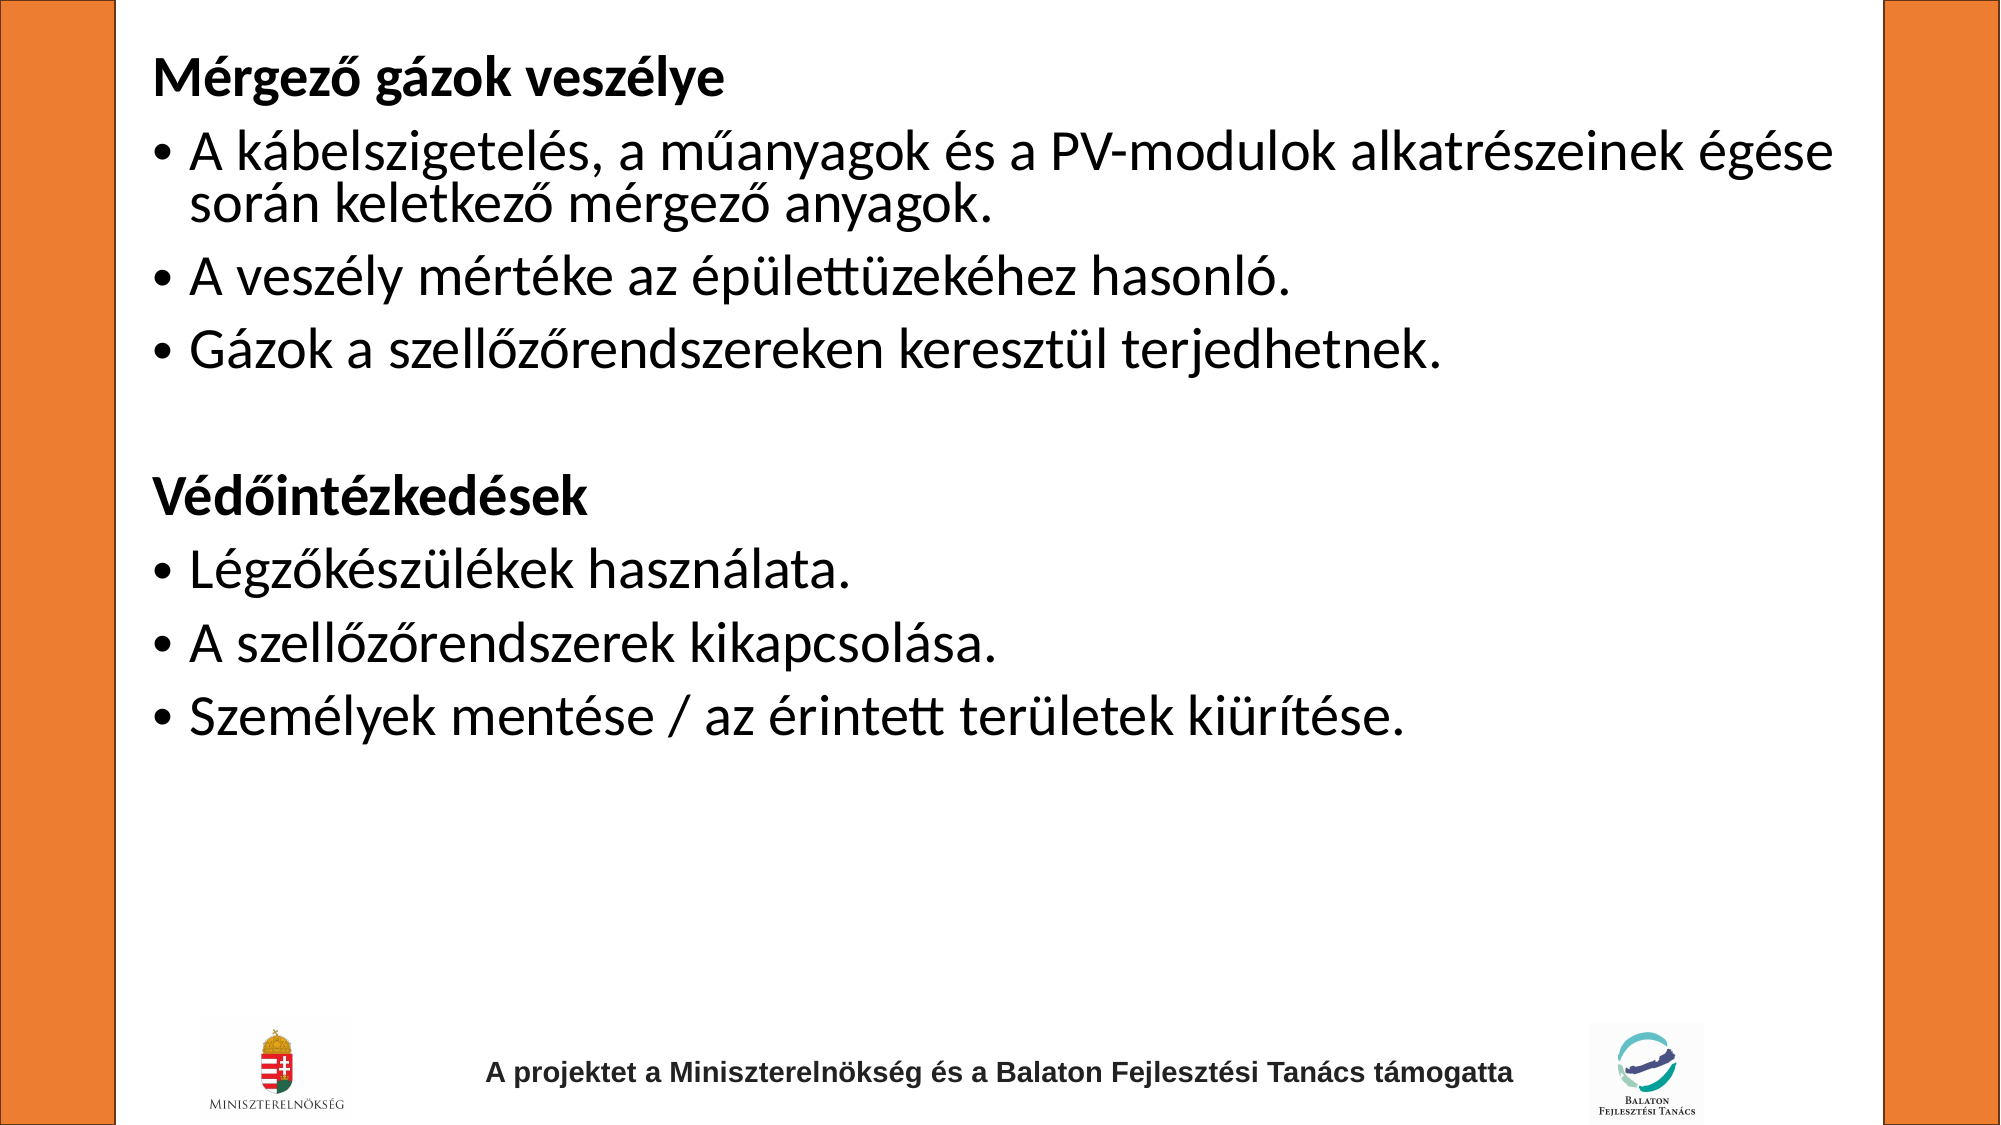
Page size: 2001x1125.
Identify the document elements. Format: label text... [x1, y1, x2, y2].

picture [201, 1018, 353, 1119]
picture [1590, 1023, 1704, 1125]
list Mérgező gázok veszélye A kábelszigetelés, a műanyagok és a PV-modulok alkatrészeinek égése során keletkező mérgező anyagok. A veszély mértéke az épülettüzekéhez hasonló. Gázok a szellőzőrendszereken keresztül terjedhetnek. Védőintézkedések Légzőkészülékek használata. A szellőzőrendszerek kikapcsolása. Személyek mentése / az érintett területek kiürítése. [137, 47, 1863, 1014]
